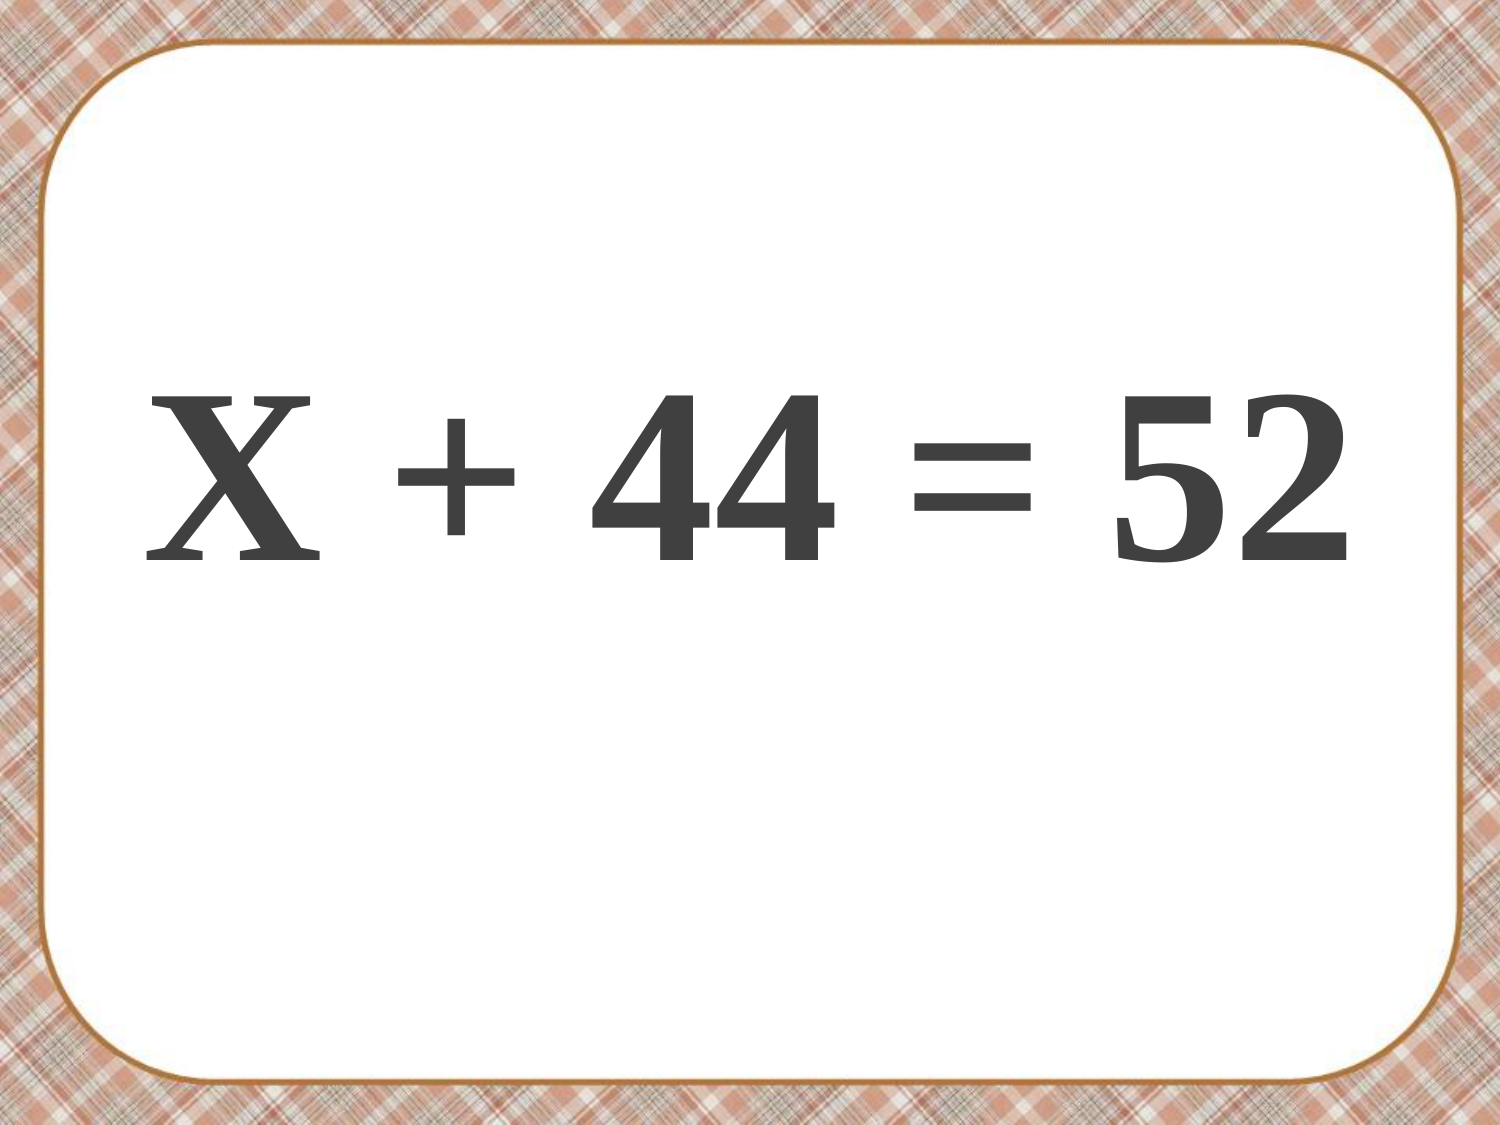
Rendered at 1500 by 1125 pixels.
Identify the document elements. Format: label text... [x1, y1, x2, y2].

text_box Х + 44 = 52 [76, 302, 1424, 918]
picture [0, 0, 1500, 1125]
